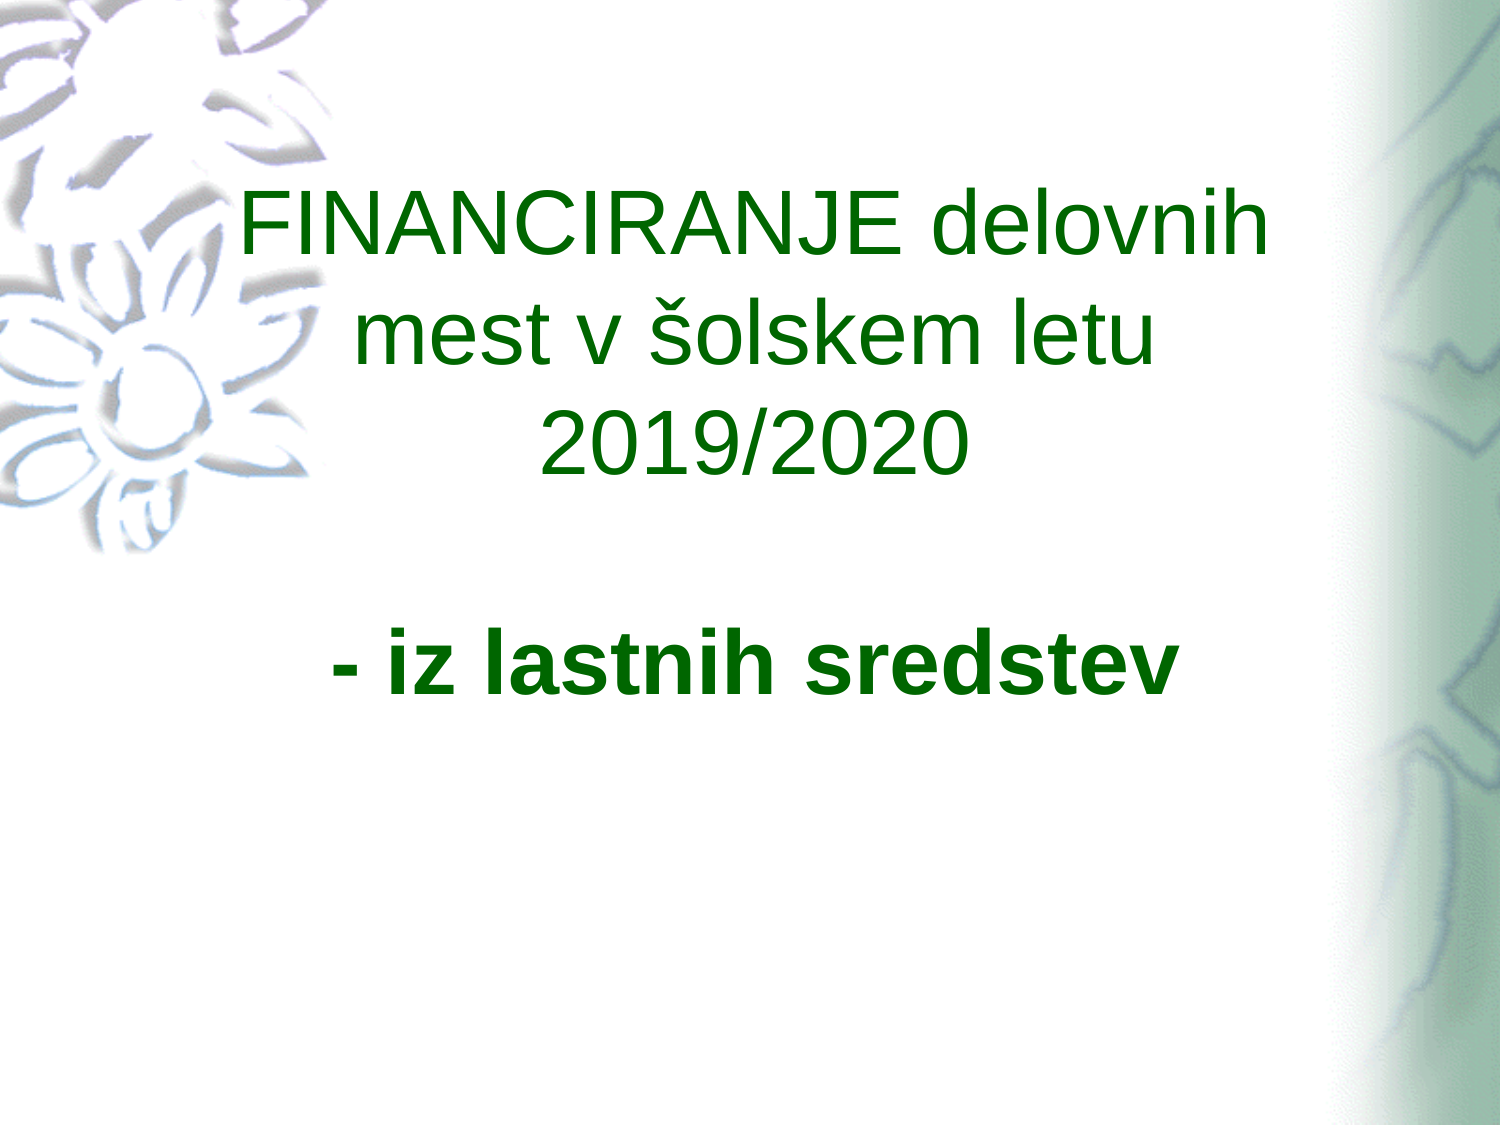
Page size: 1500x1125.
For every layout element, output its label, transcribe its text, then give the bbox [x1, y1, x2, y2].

picture [0, 0, 1500, 1125]
title FINANCIRANJE delovnih mest v šolskem letu 2019/2020 - iz lastnih sredstev [123, 99, 1388, 776]
